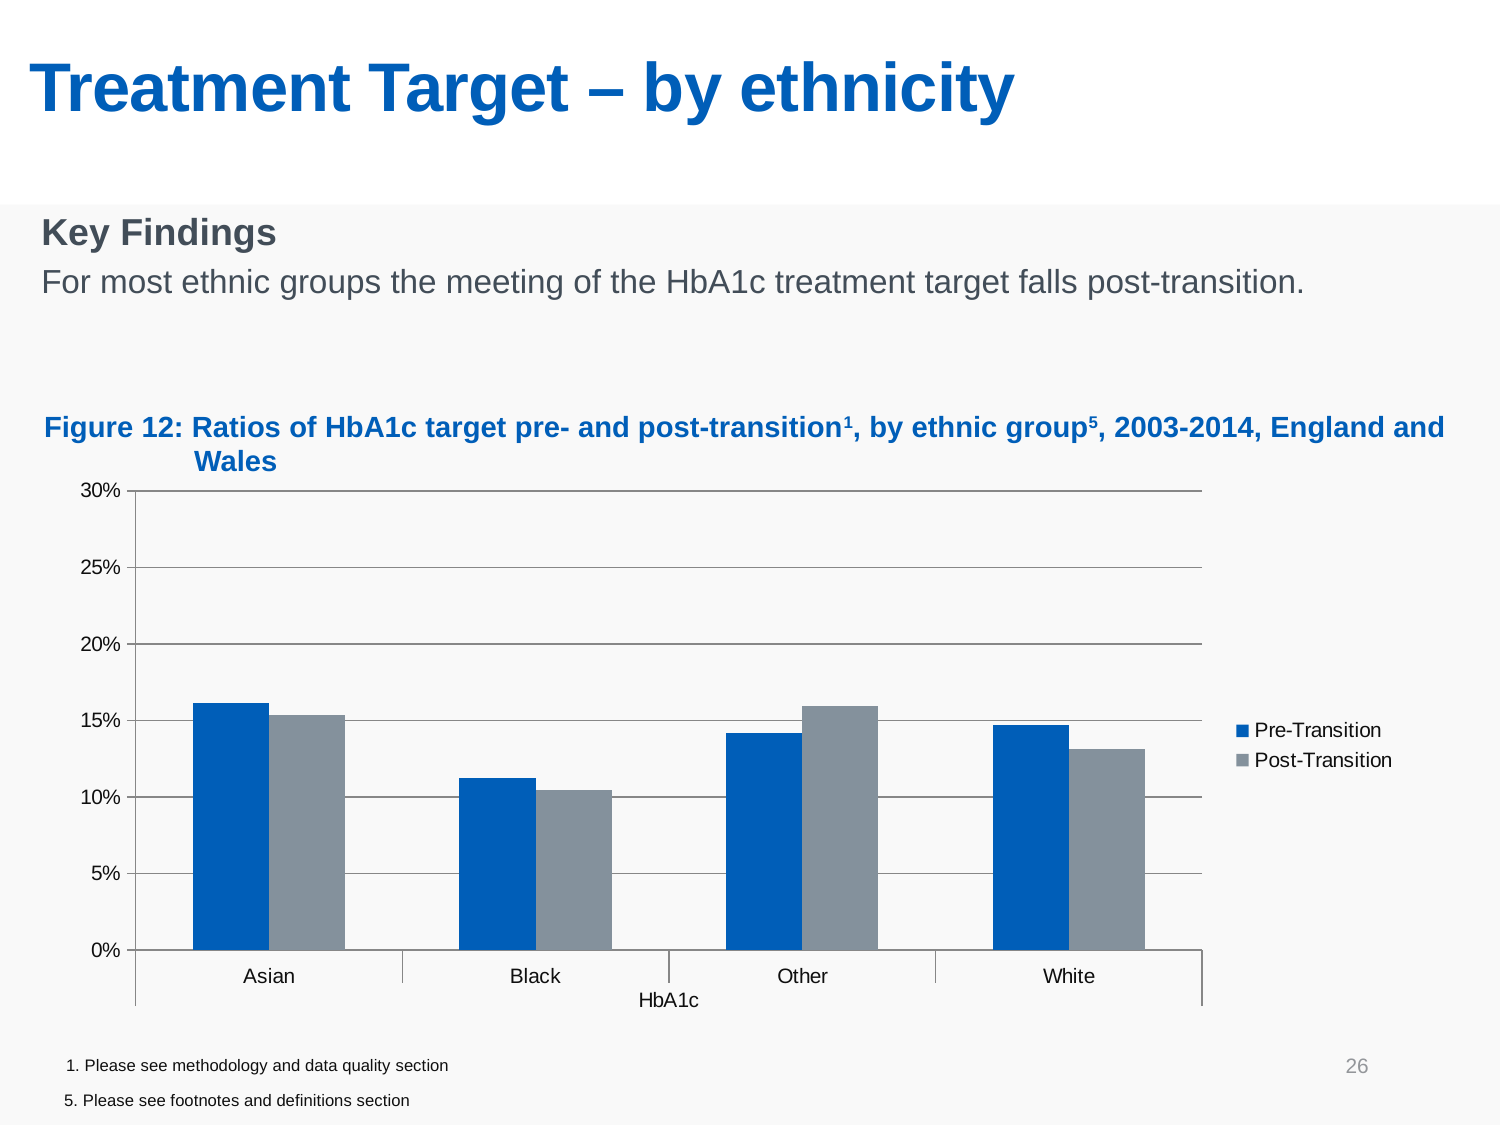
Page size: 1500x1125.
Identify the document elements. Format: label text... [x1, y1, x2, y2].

chart [52, 467, 1412, 1024]
text_box 5. Please see footnotes and definitions section [49, 1082, 829, 1118]
text_box 1. Please see methodology and data quality section [51, 1047, 475, 1082]
title Treatment Target – by ethnicity [29, 42, 1447, 149]
list Key Findings For most ethnic groups the meeting of the HbA1c treatment target falls post-transition. [41, 208, 1483, 376]
slide_number 26 [1033, 1035, 1384, 1095]
text_box Figure 12: Ratios of HbA1c target pre- and post-transition1, by ethnic group5, 2003-2014, England and Wales [29, 400, 1471, 486]
